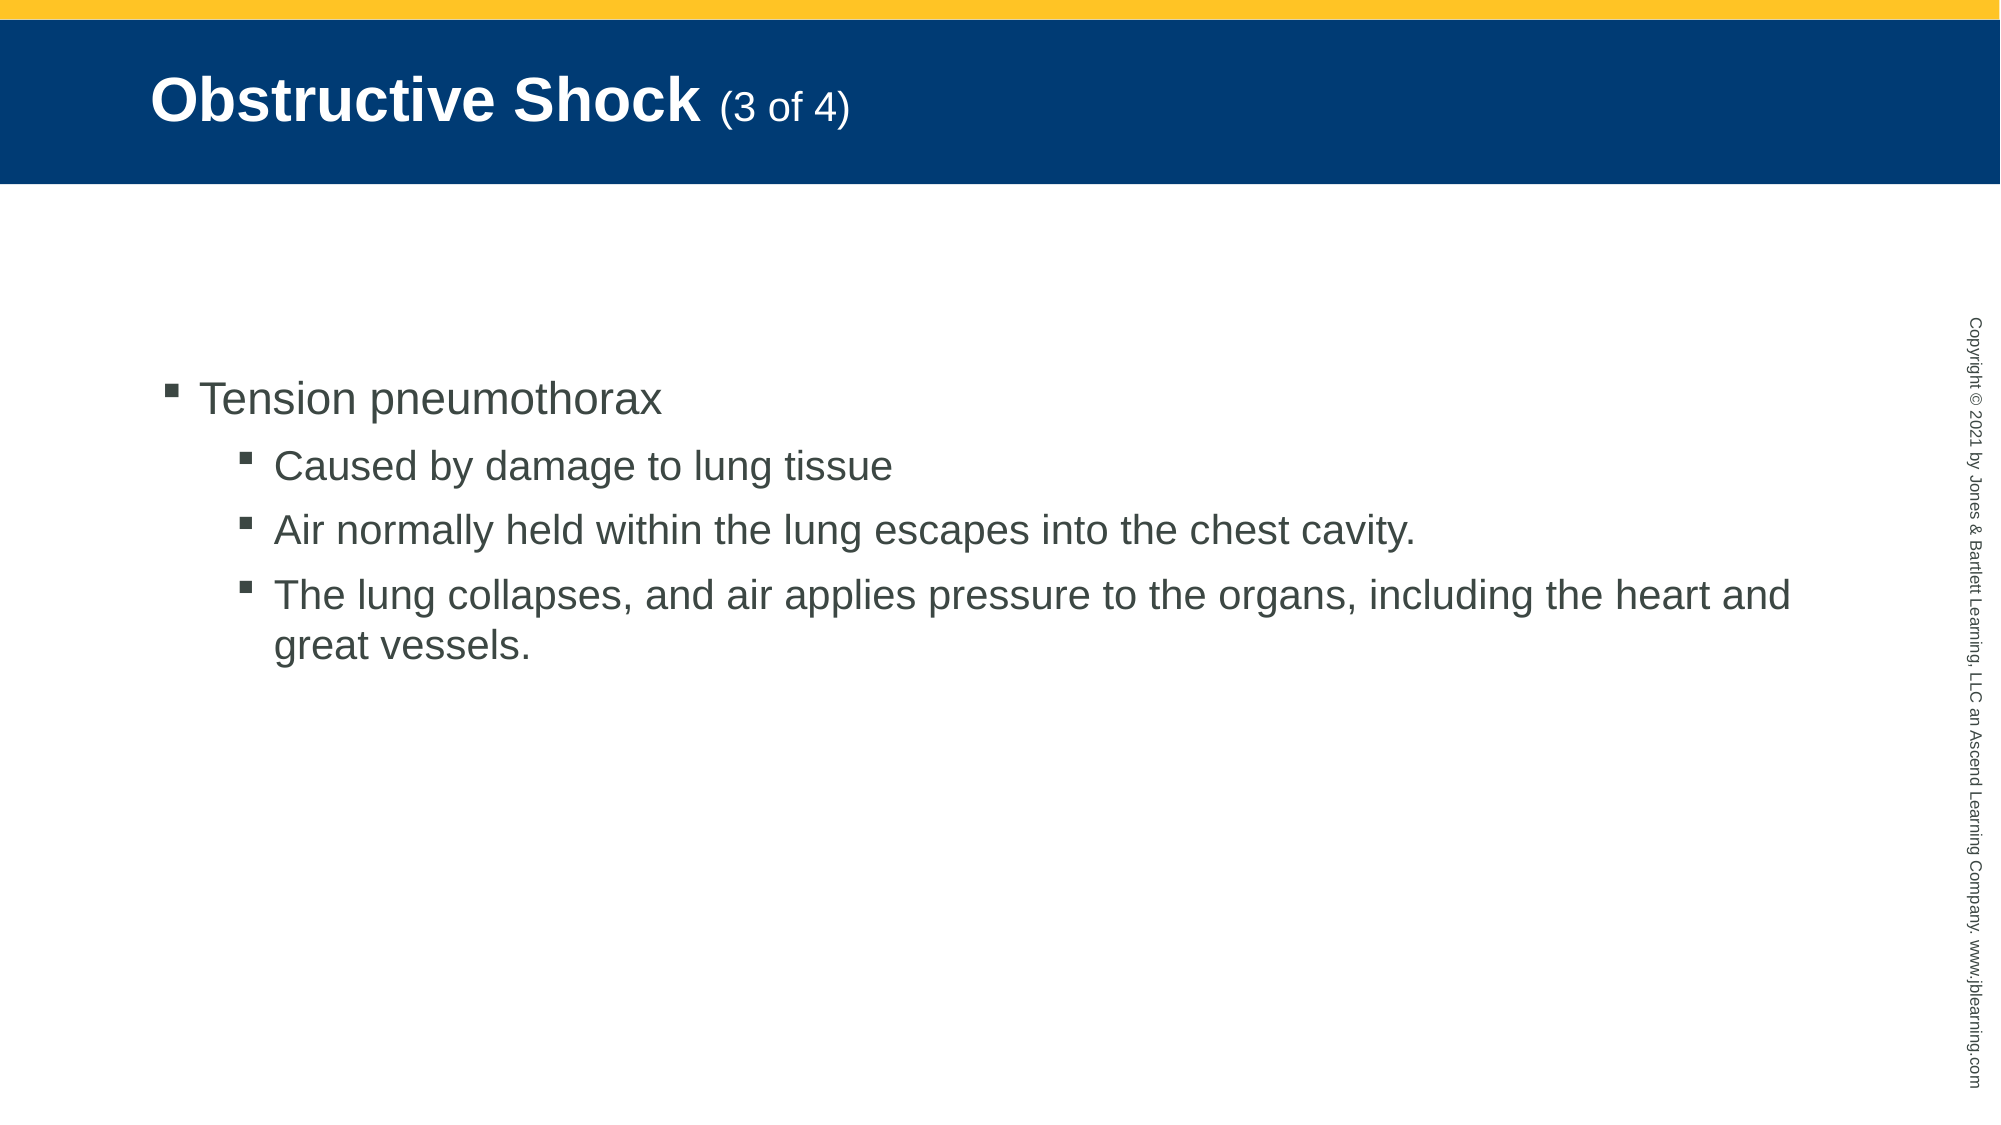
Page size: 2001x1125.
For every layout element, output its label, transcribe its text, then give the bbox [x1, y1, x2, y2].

list Tension pneumothorax Caused by damage to lung tissue Air normally held within the lung escapes into the chest cavity. The lung collapses, and air applies pressure to the organs, including the heart and great vessels. [146, 361, 1859, 1016]
title Obstructive Shock (3 of 4) [0, 19, 2000, 185]
